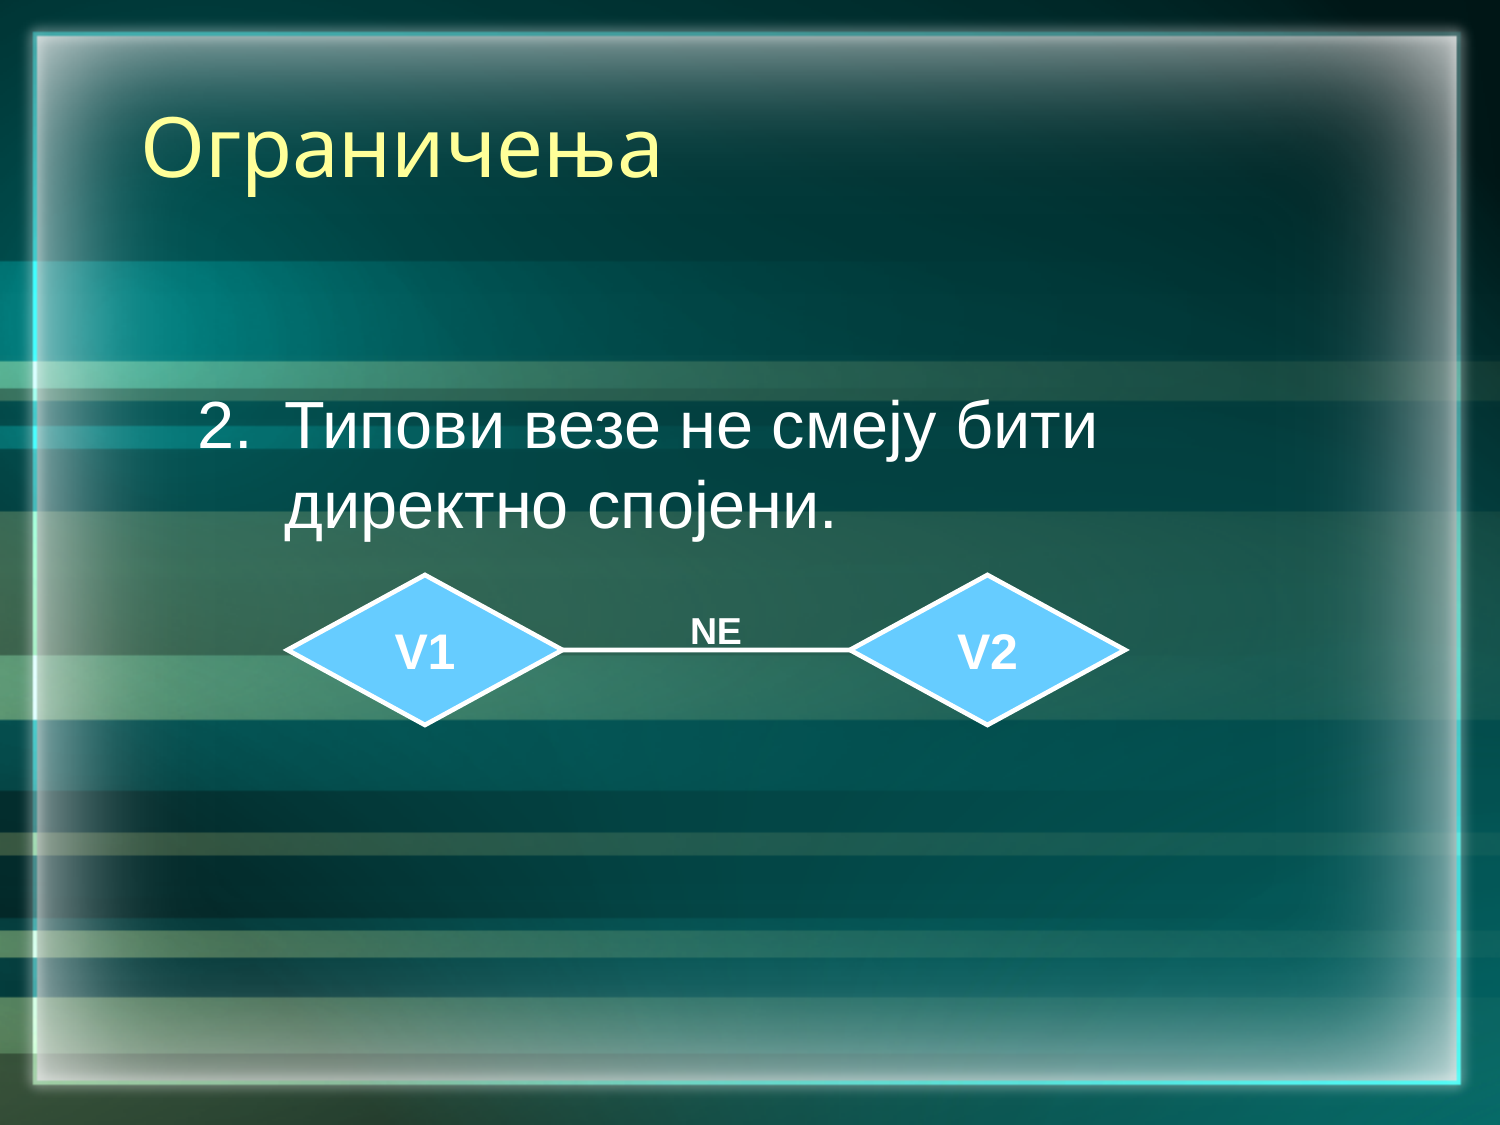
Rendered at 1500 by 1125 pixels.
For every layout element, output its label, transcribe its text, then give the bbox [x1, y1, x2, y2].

picture [0, 0, 1500, 1125]
text_box V1 [287, 574, 563, 725]
title Ограничења [124, 49, 1363, 238]
text_box NE [675, 599, 757, 649]
list Типови везе не смеју бити директно спојени. [181, 373, 1339, 612]
text_box V2 [849, 574, 1126, 725]
text_box NE [675, 650, 757, 660]
